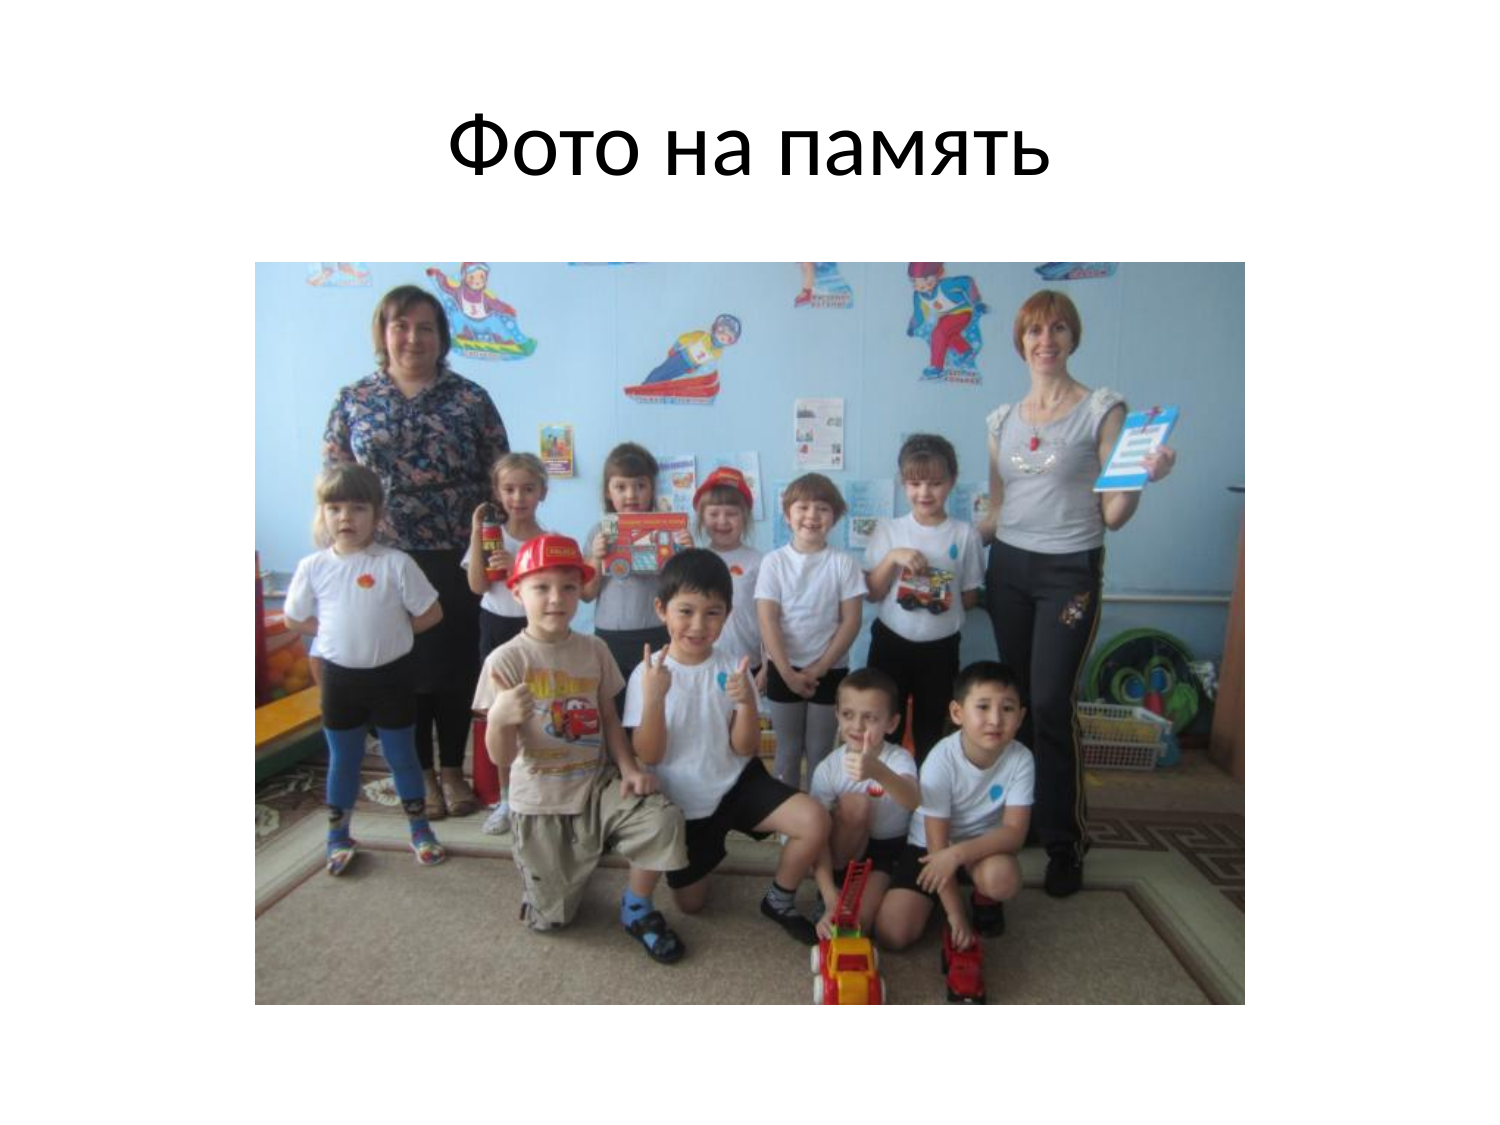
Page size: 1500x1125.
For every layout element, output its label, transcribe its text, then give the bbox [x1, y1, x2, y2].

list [254, 262, 1246, 1006]
title Фото на память [75, 45, 1425, 233]
